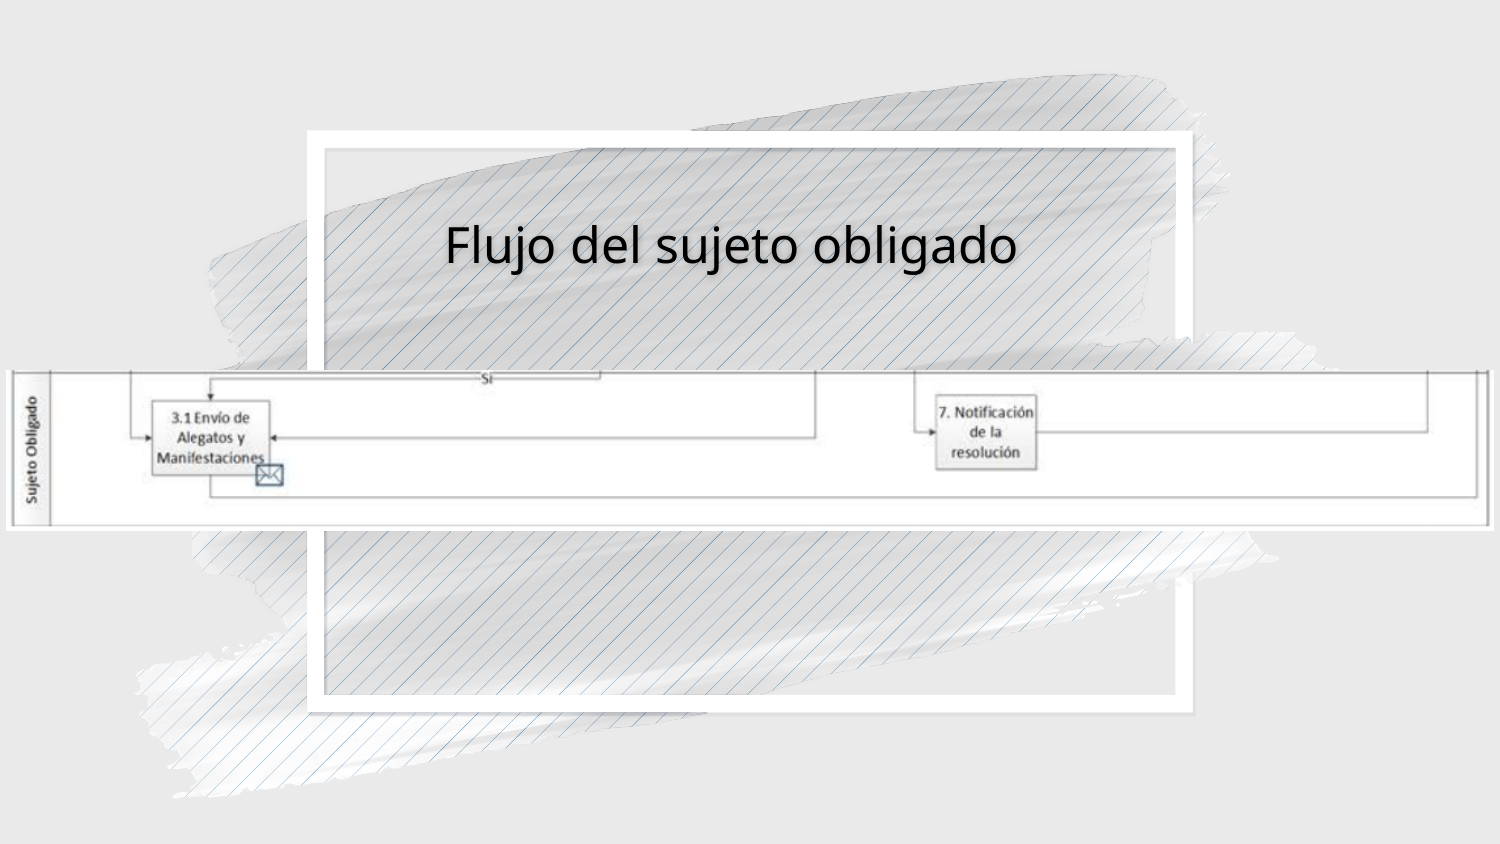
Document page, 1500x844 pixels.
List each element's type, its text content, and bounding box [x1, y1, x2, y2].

picture [0, 0, 1500, 844]
title Flujo del sujeto obligado [337, 148, 1126, 339]
